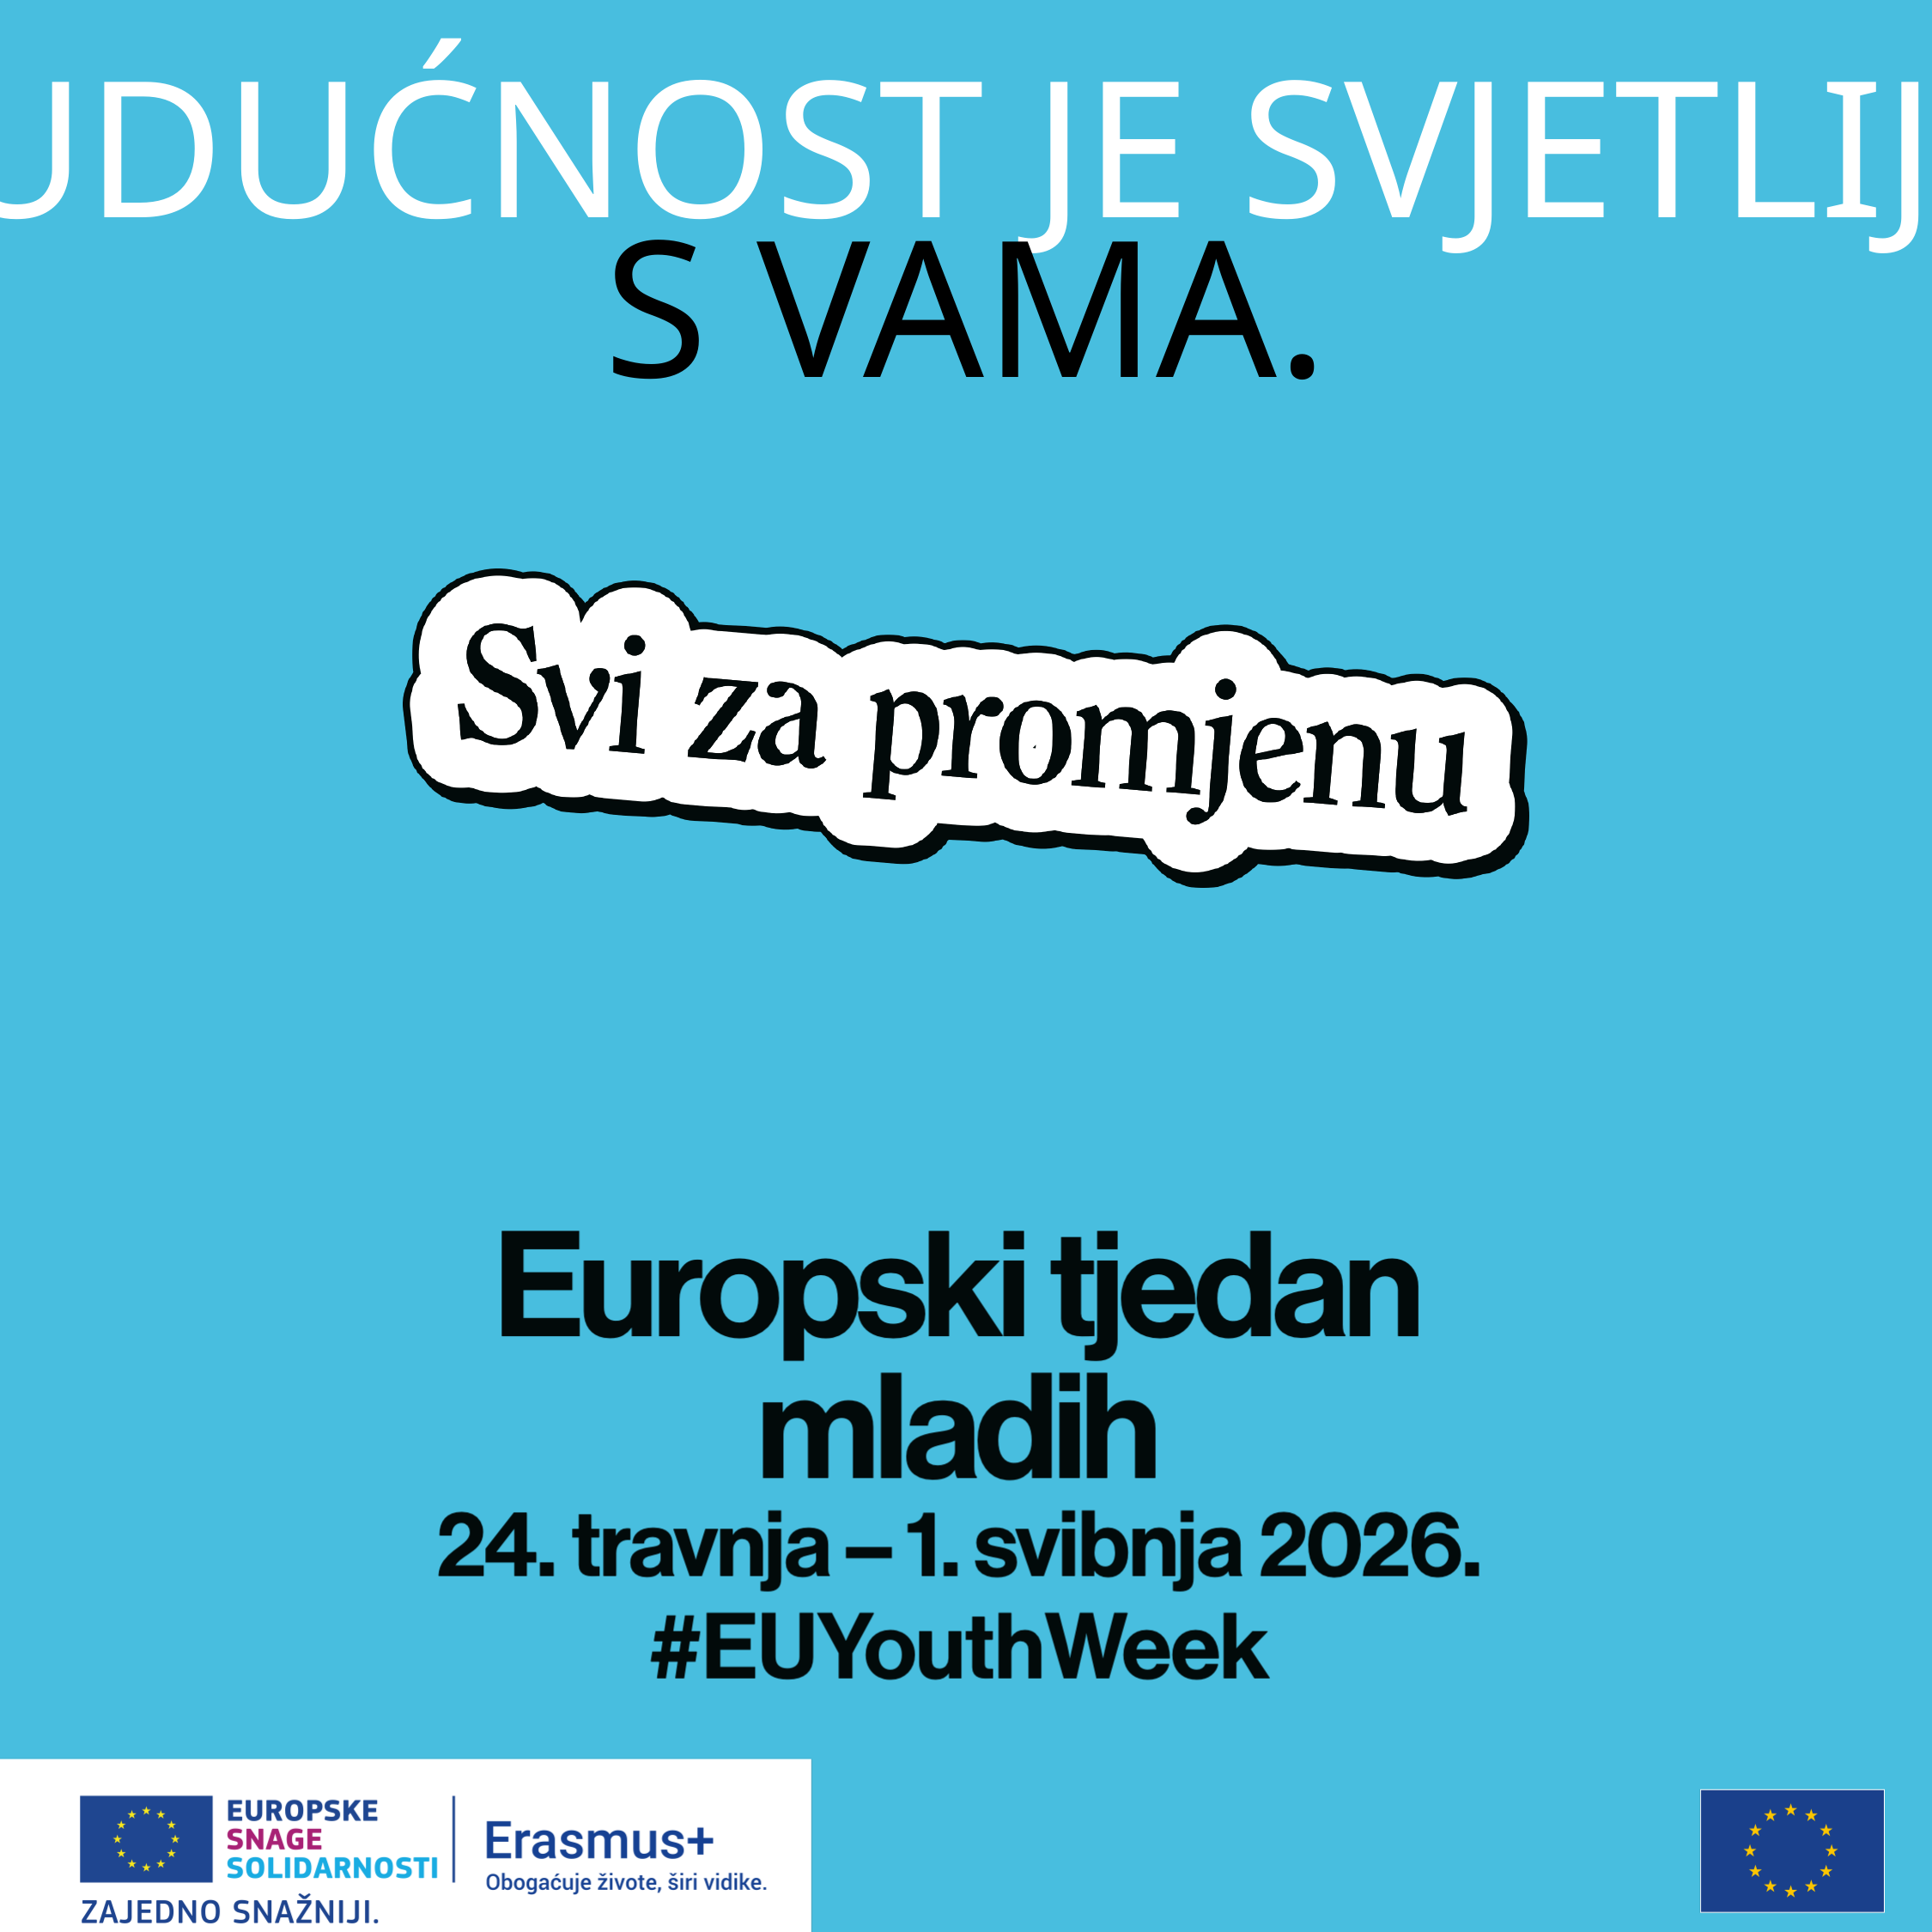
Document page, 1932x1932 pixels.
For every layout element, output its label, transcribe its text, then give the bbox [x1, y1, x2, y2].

picture [403, 568, 1529, 888]
picture [0, 1210, 1885, 1932]
text_box BUDUĆNOST JE SVJETLIJA S VAMA. [0, 86, 1932, 414]
